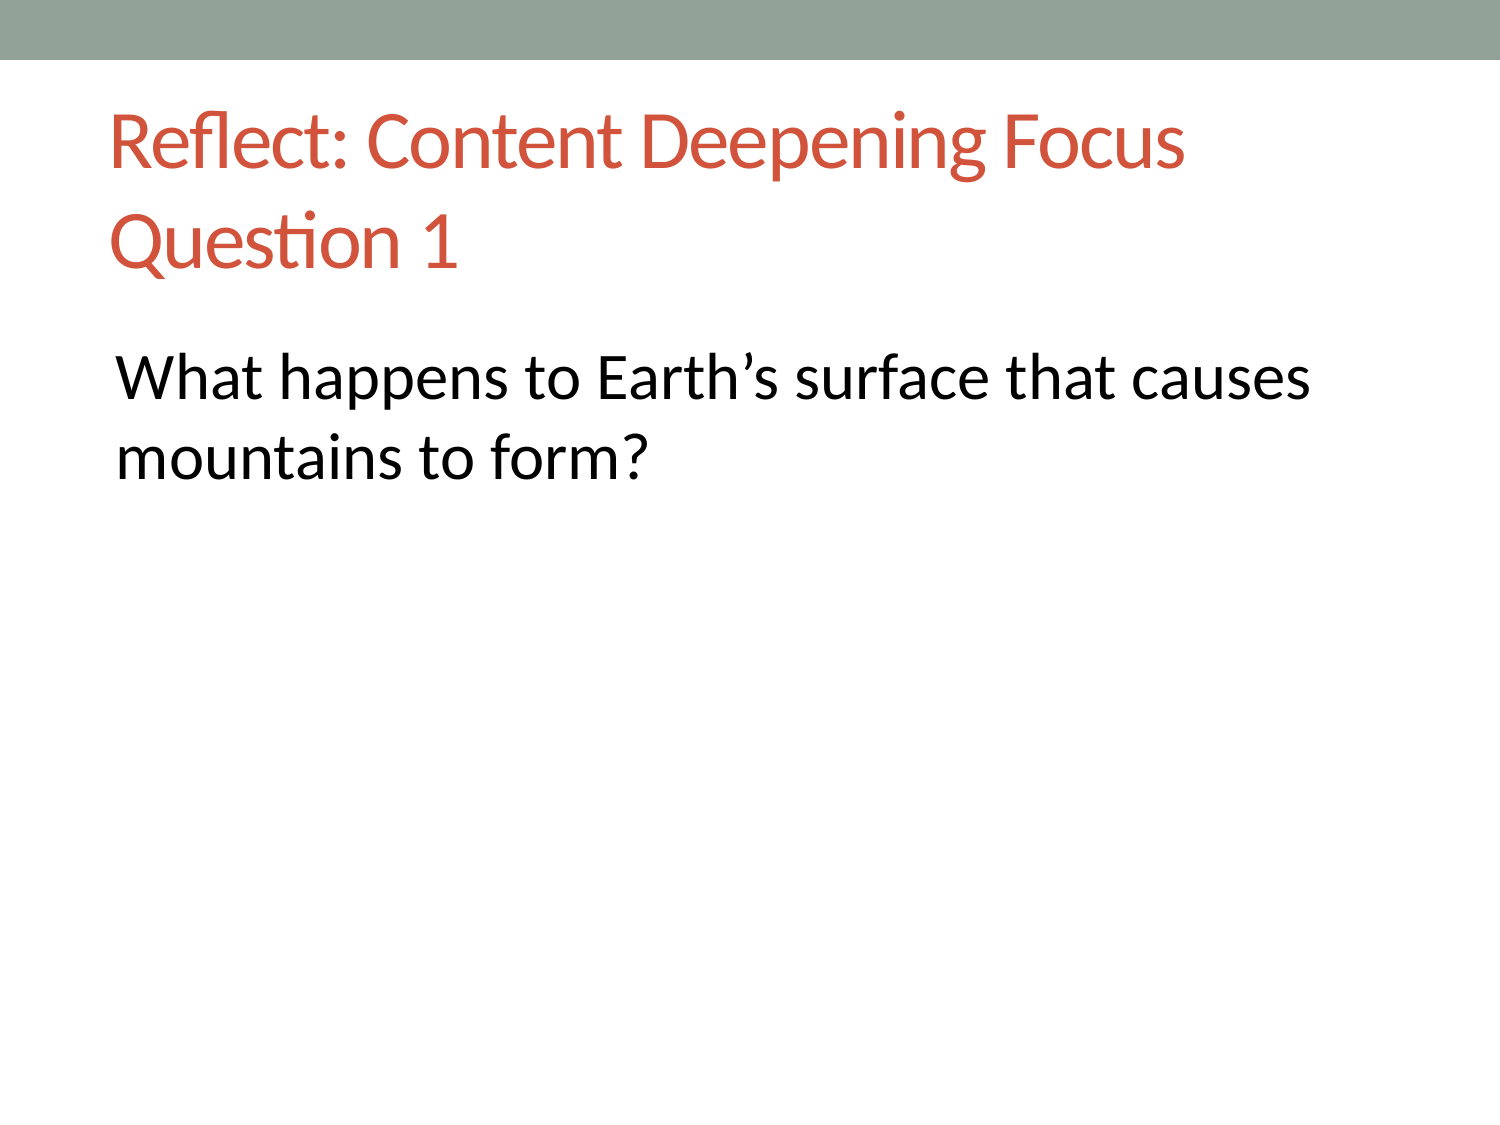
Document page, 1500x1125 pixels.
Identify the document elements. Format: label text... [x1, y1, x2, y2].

title Reflect: Content Deepening Focus Question 1 [94, 103, 1442, 267]
list What happens to Earth’s surface that causes mountains to form? [100, 324, 1428, 1030]
